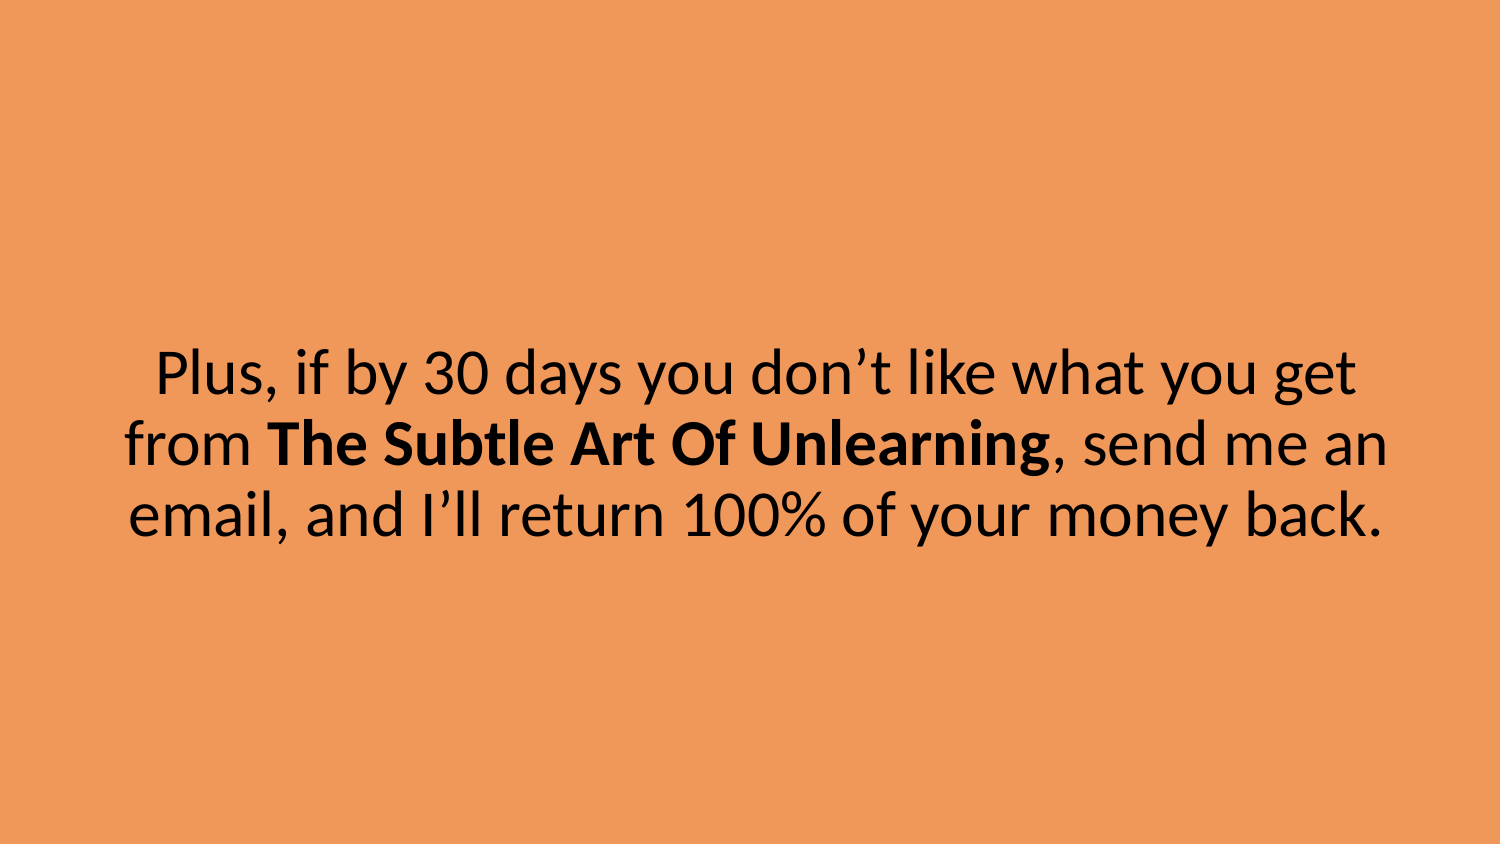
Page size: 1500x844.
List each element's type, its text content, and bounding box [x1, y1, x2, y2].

list Plus, if by 30 days you don’t like what you get from The Subtle Art Of Unlearning, send me an email, and I’ll return 100% of your money back. [87, 330, 1426, 769]
